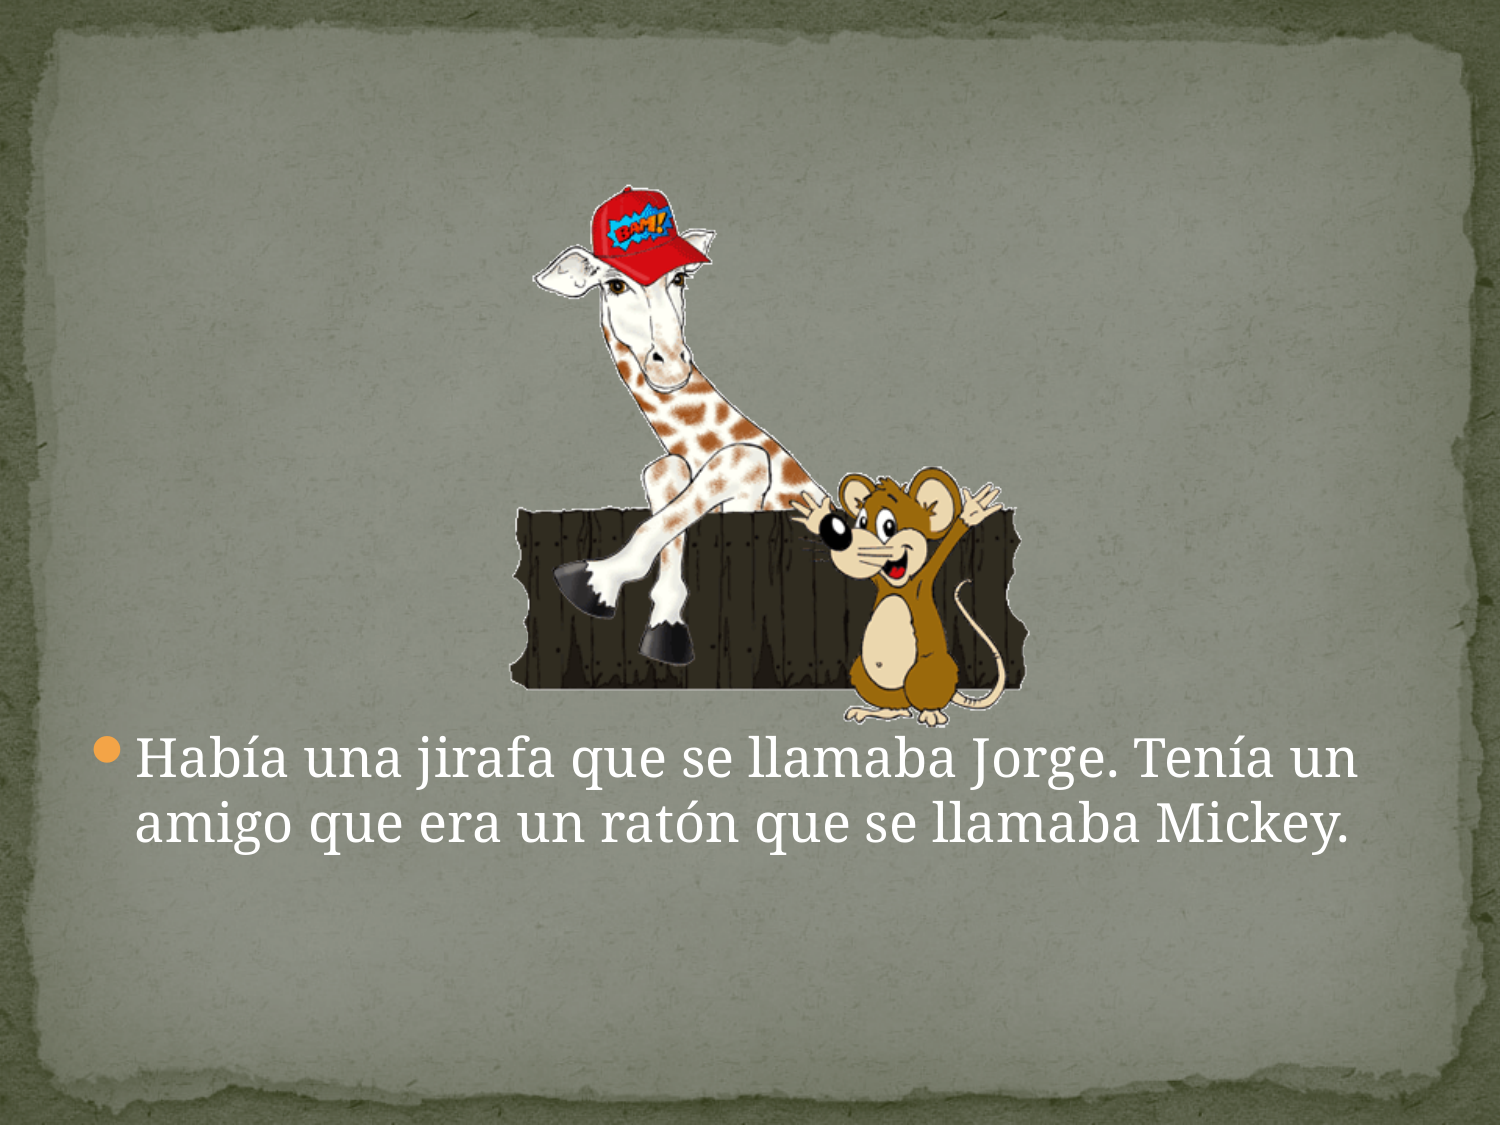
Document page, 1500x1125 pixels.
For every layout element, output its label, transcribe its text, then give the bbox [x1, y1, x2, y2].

picture [500, 174, 1037, 739]
list Había una jirafa que se llamaba Jorge. Tenía un amigo que era un ratón que se llamaba Mickey. [75, 249, 1425, 1000]
